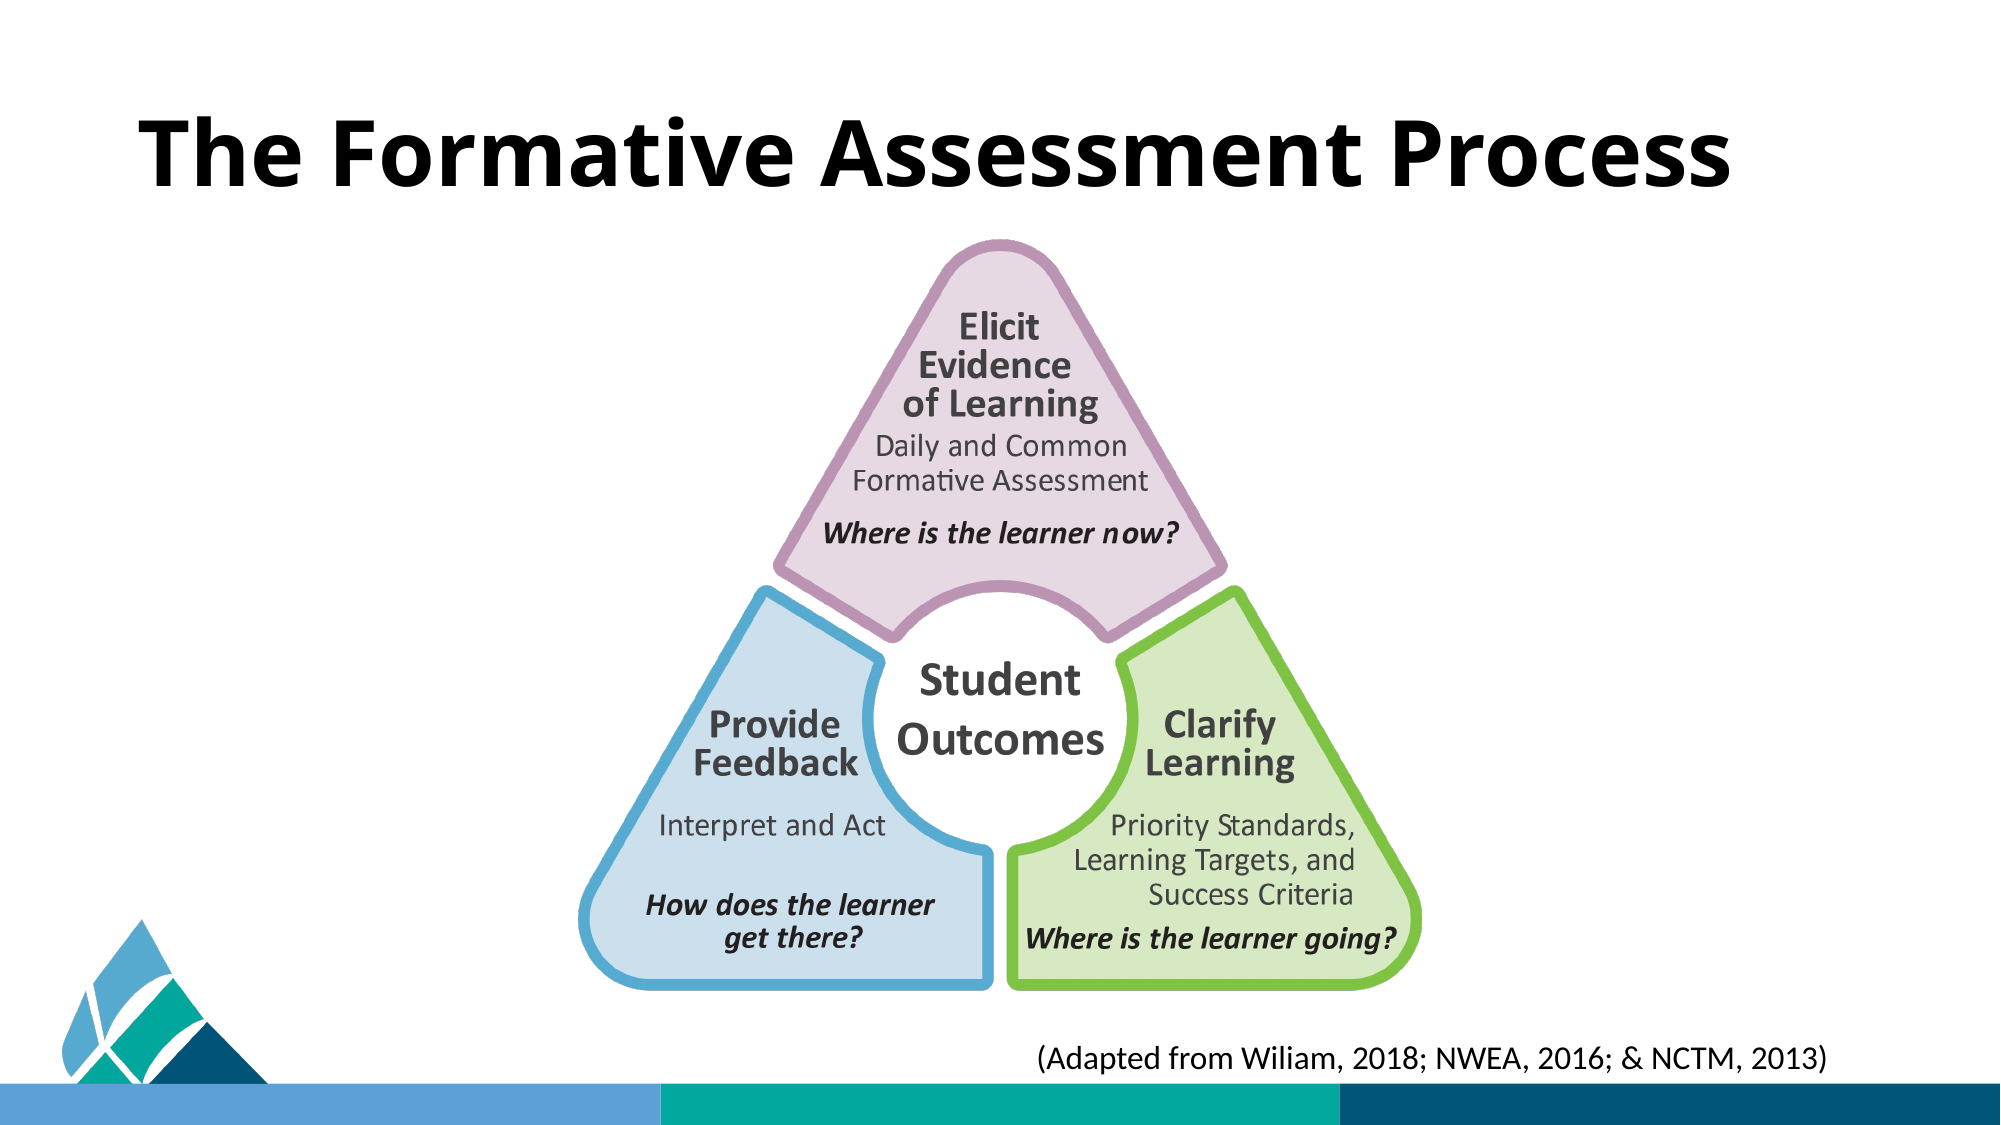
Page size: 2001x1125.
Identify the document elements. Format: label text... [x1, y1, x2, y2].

picture [578, 239, 1422, 994]
text_box (Adapted from Wiliam, 2018; NWEA, 2016; & NCTM, 2013) [930, 1028, 1844, 1084]
title The Formative Assessment Process [137, 59, 1863, 240]
picture [62, 919, 268, 1084]
